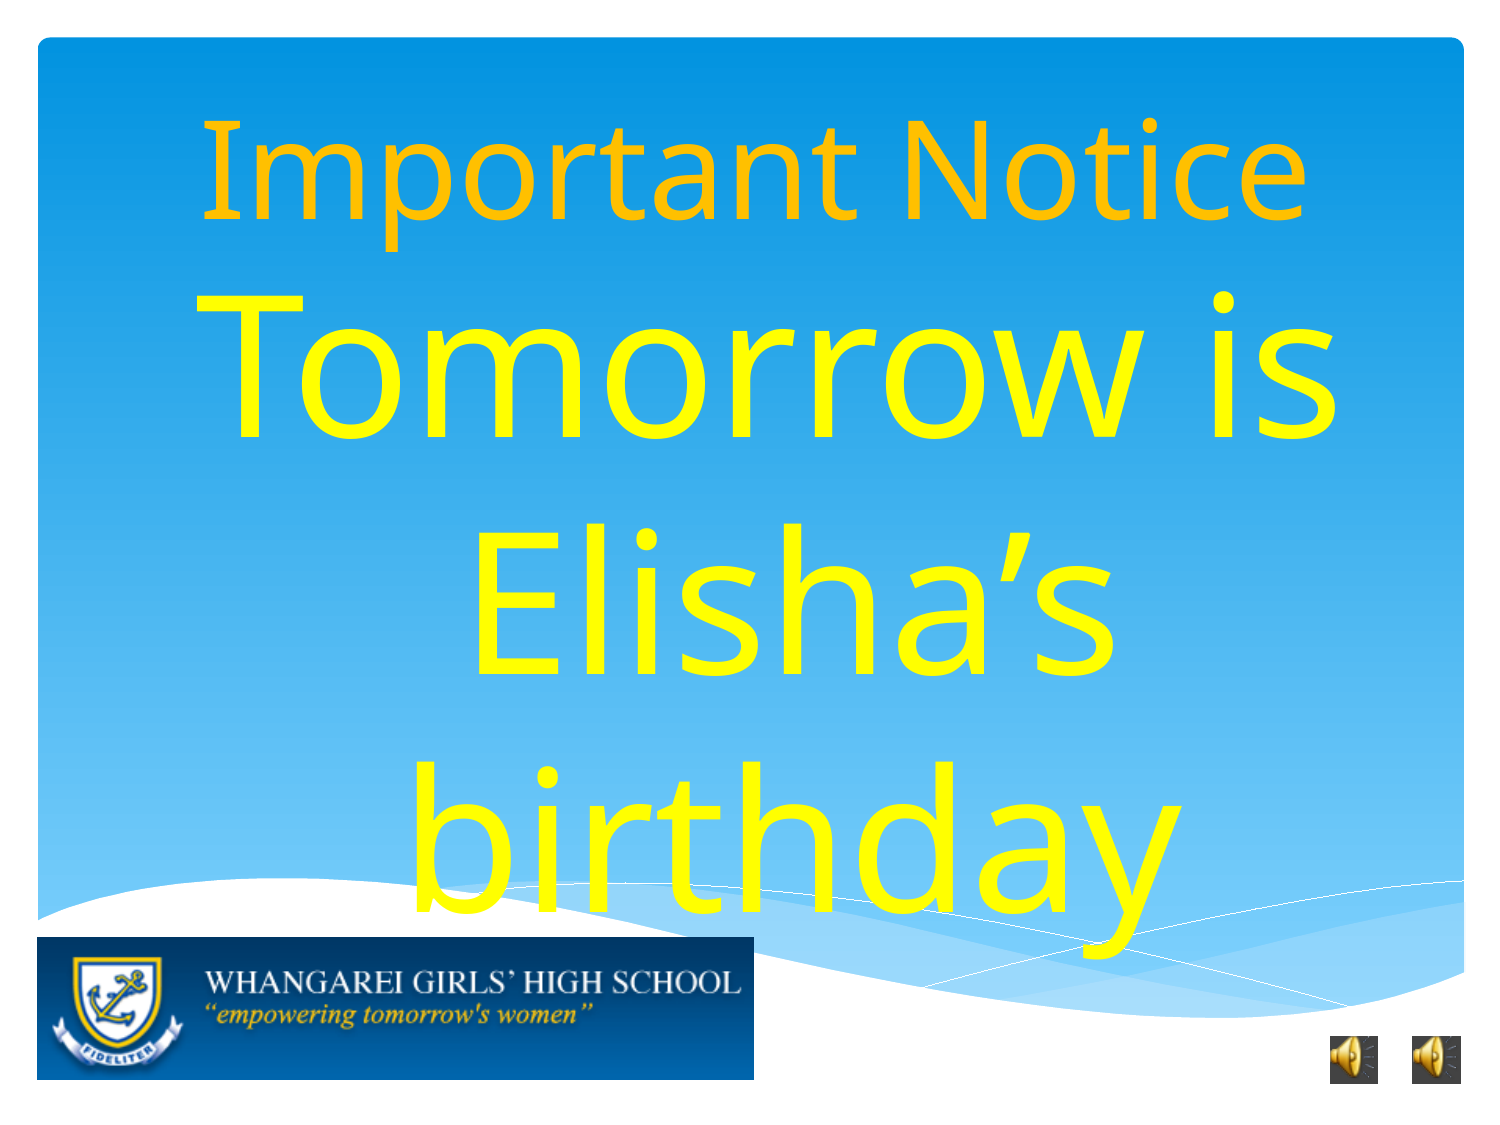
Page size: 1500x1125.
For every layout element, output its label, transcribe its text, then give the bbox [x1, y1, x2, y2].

picture [37, 937, 754, 1080]
picture [1411, 1034, 1462, 1086]
text_box Tomorrow is Elisha’s birthday [149, 231, 1391, 963]
picture [1328, 1034, 1380, 1086]
text_box Important Notice [149, 37, 1362, 255]
